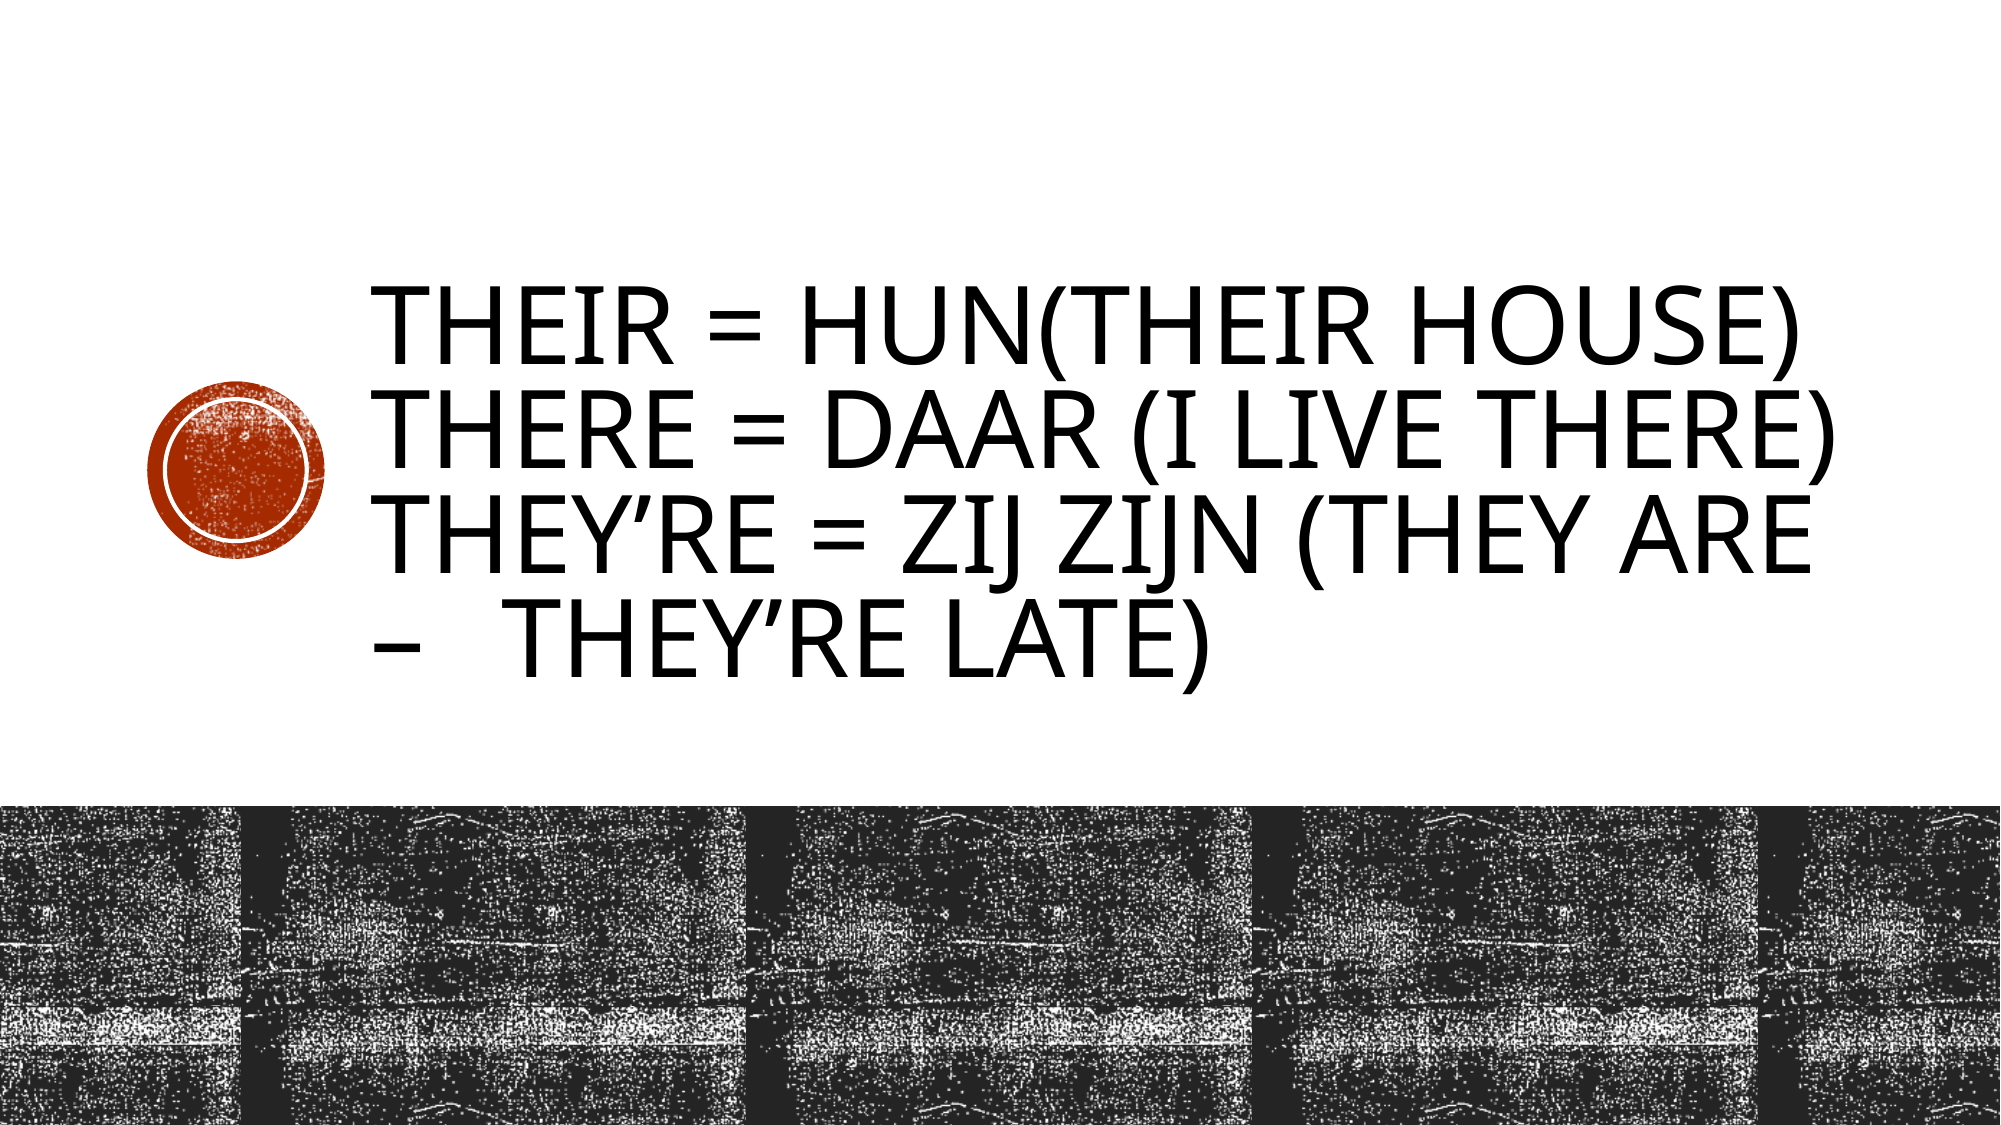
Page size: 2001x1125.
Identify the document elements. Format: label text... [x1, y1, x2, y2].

title Their = hun(their house) there = daar (I live there) they’re = zij zijn (they are – they’re late) [355, 201, 1878, 779]
